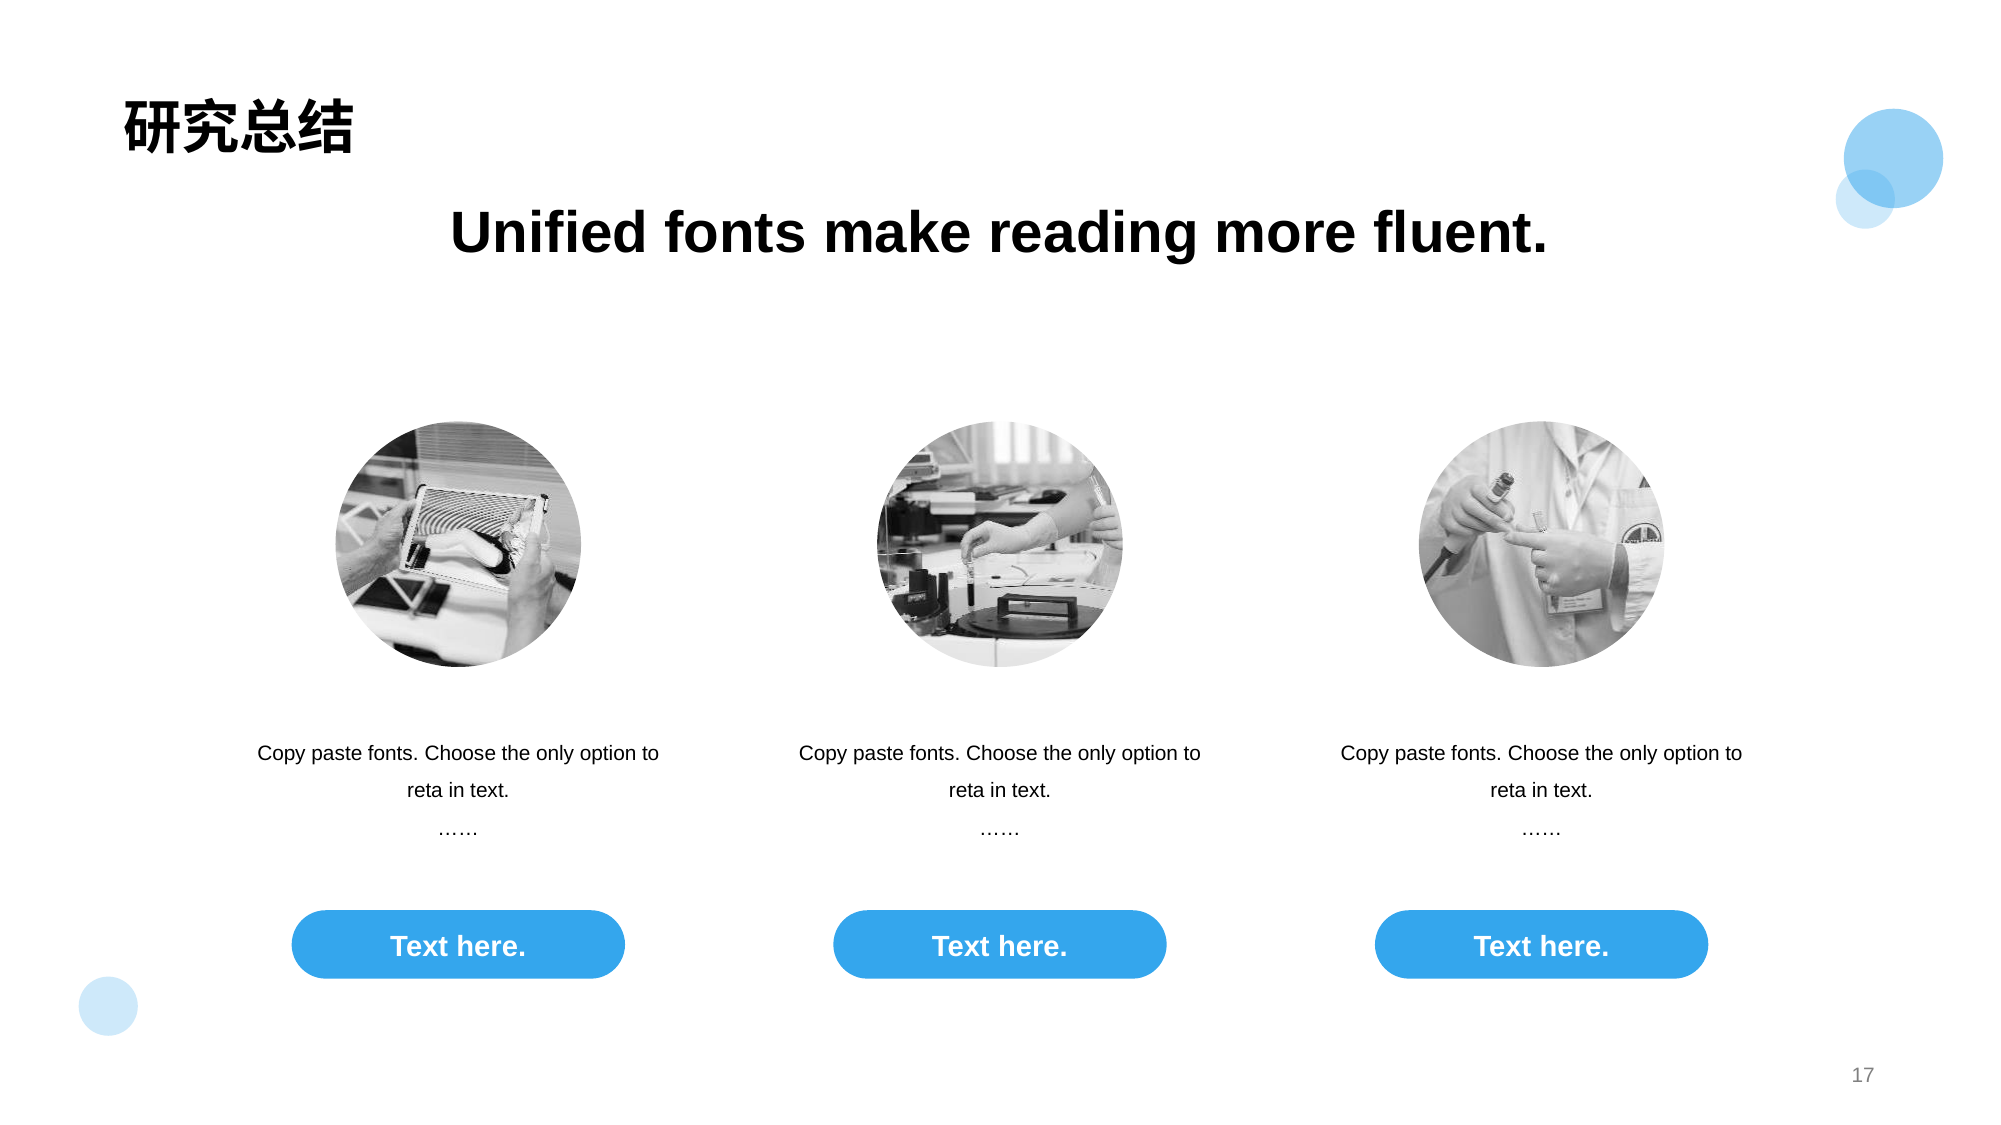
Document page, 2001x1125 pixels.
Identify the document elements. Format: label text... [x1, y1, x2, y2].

slide_number 17 [1452, 1056, 1890, 1092]
title 研究总结 [108, 0, 1890, 169]
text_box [110, 185, 1890, 979]
